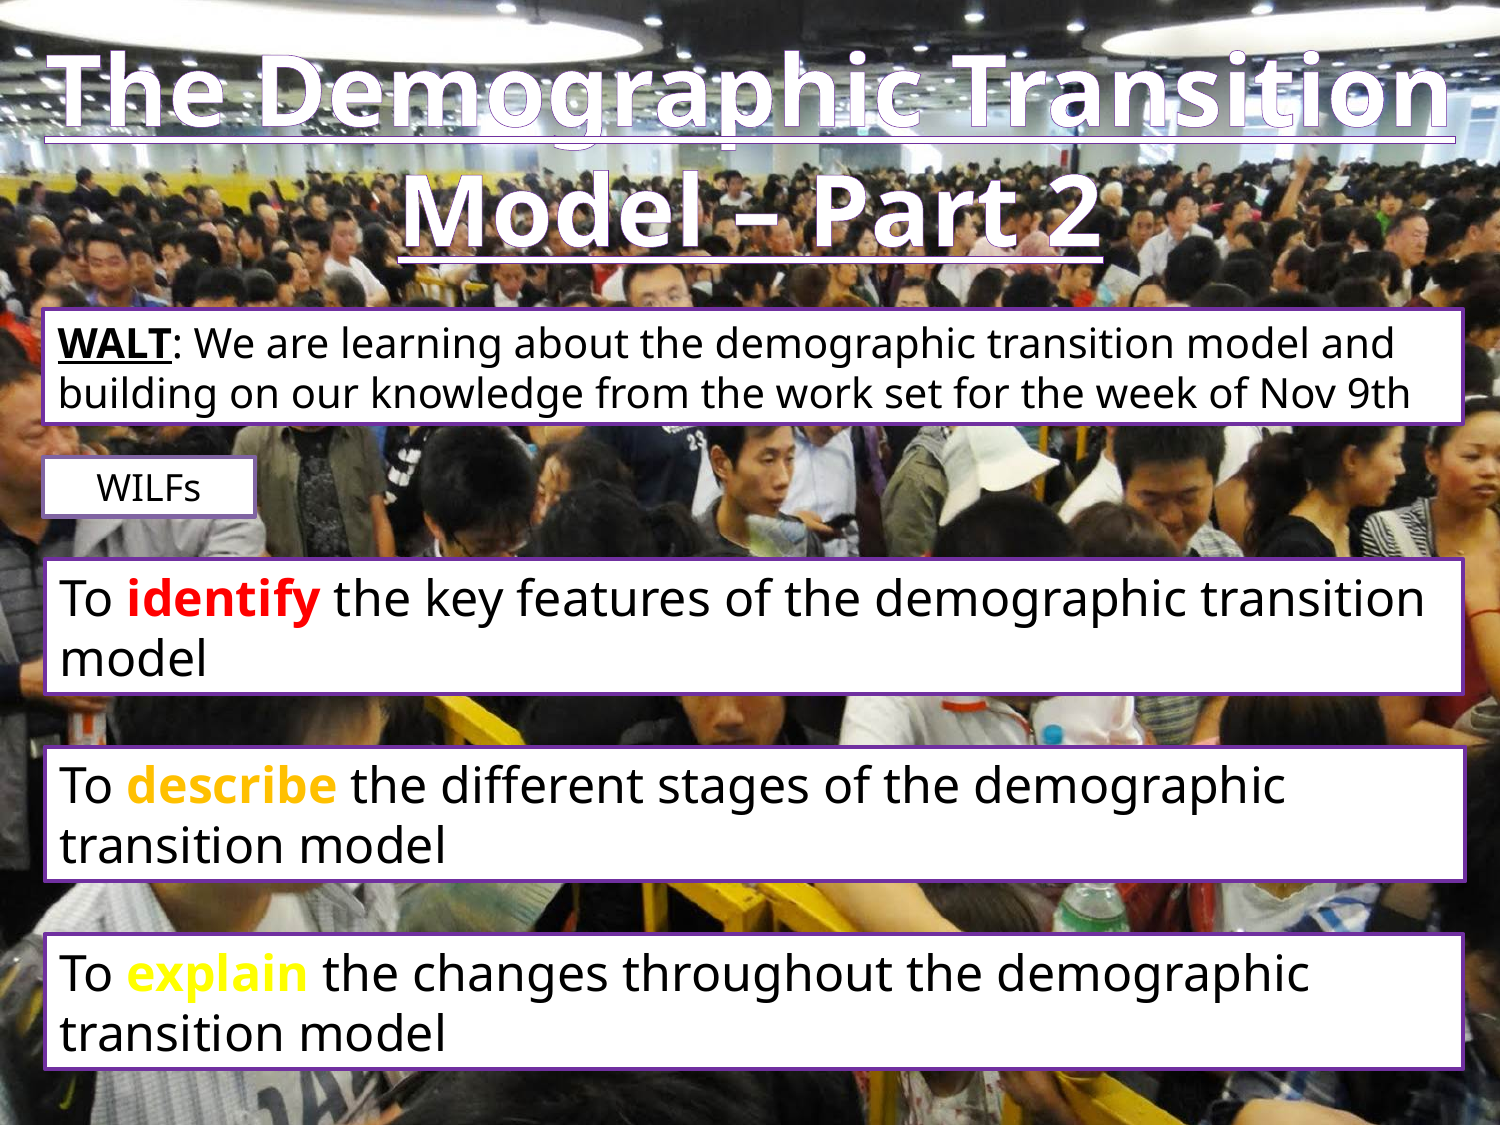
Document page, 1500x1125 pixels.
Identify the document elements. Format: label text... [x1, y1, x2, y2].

text_box To identify the key features of the demographic transition model [43, 557, 1465, 696]
text_box WALT: We are learning about the demographic transition model and building on our knowledge from the work set for the week of Nov 9th [41, 307, 1465, 426]
text_box To describe the different stages of the demographic transition model [43, 745, 1467, 883]
text_box To explain the changes throughout the demographic transition model [43, 932, 1465, 1071]
text_box WILFs [41, 455, 257, 519]
text_box The Demographic Transition Model – Part 2 [17, 19, 1483, 274]
picture [0, 0, 1500, 1125]
